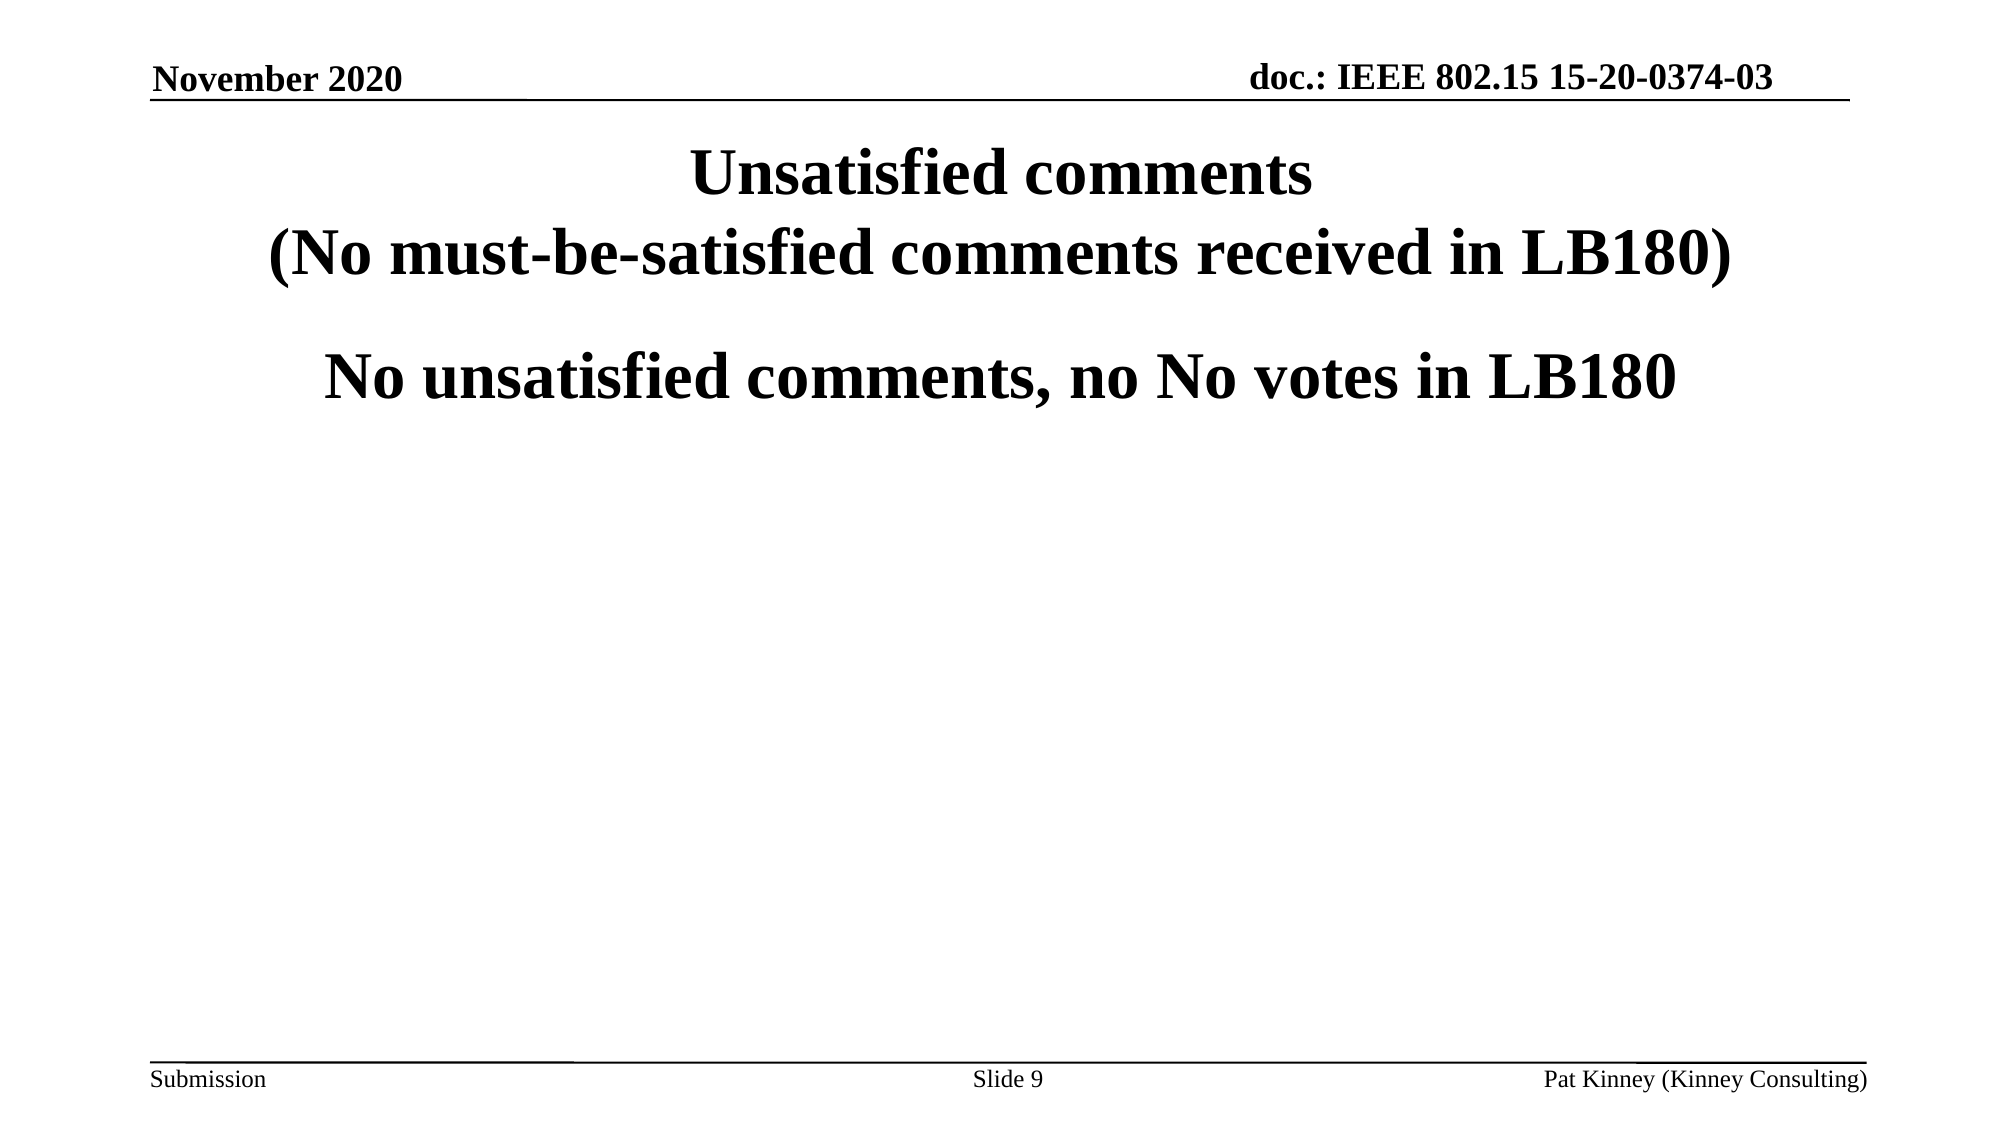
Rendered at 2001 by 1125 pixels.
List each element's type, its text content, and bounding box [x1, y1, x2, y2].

text_box Pat Kinney (Kinney Consulting) [1171, 1062, 1869, 1092]
text_box Slide 9 [950, 1062, 1066, 1122]
text_box Unsatisfied comments (No must-be-satisfied comments received in LB180) No unsatisfied comments, no No votes in LB180 [152, 104, 1852, 435]
text_box November 2020 [152, 54, 563, 100]
